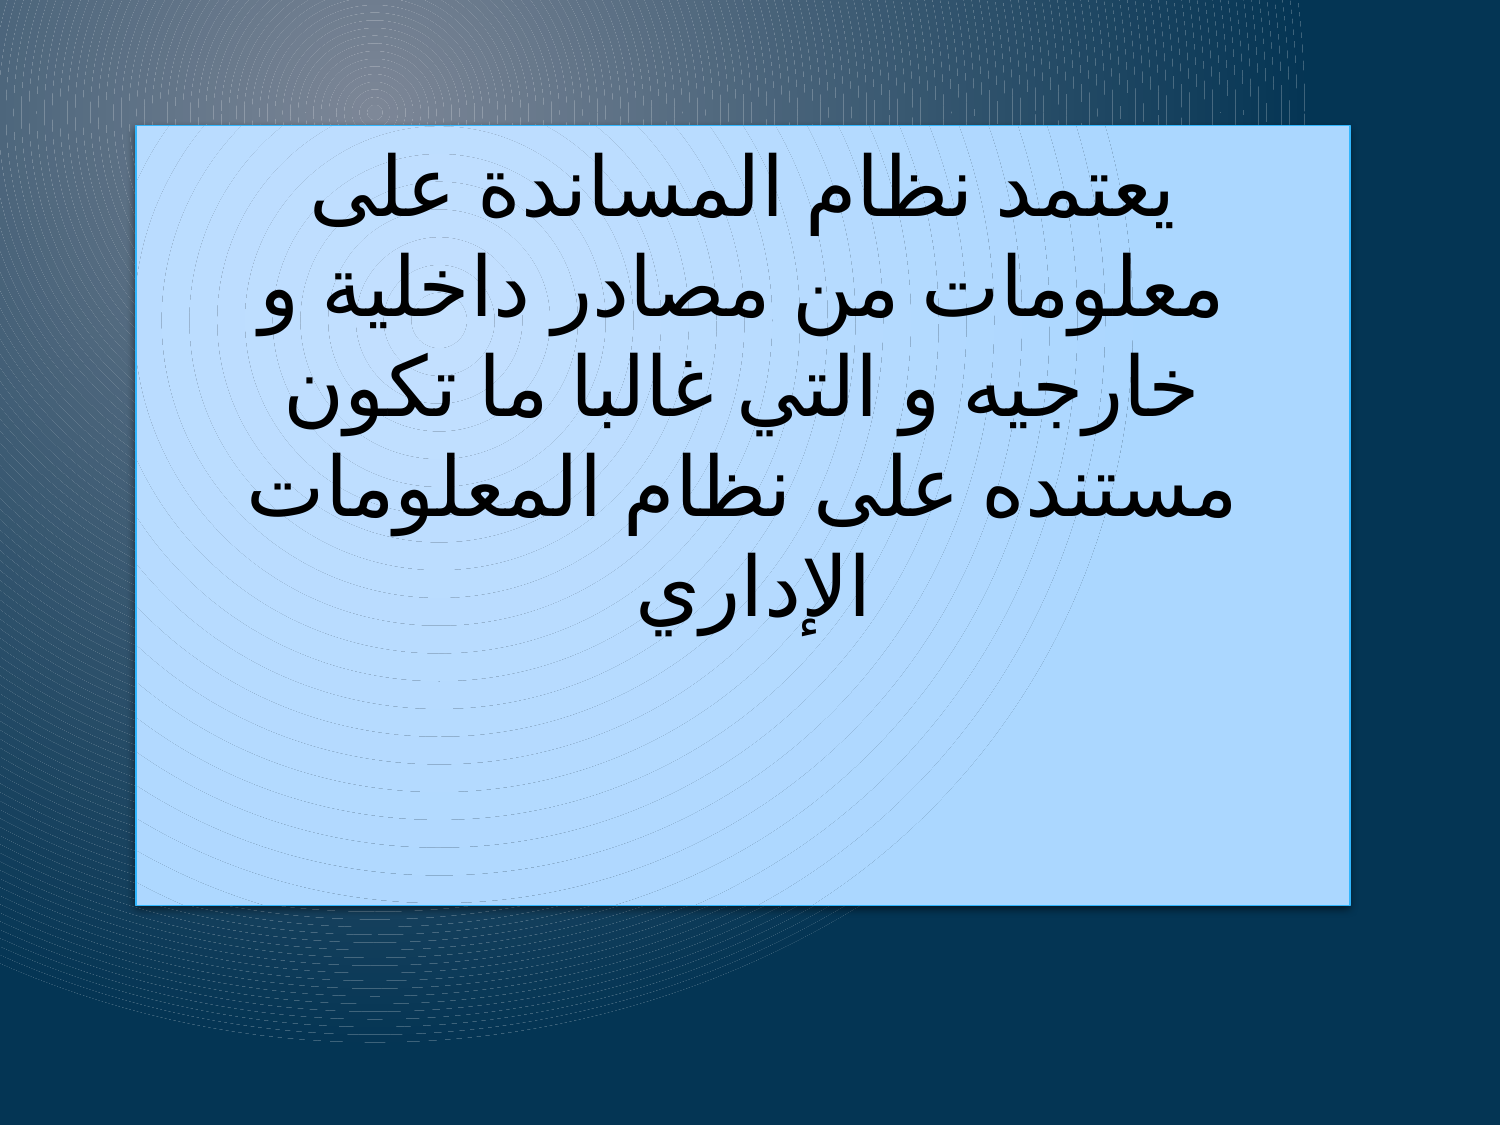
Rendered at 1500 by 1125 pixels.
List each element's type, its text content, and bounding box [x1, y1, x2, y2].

title يعتمد نظام المساندة على معلومات من مصادر داخلية و خارجيه و التي غالبا ما تكون مستنده على نظام المعلومات الإداري [135, 125, 1351, 906]
